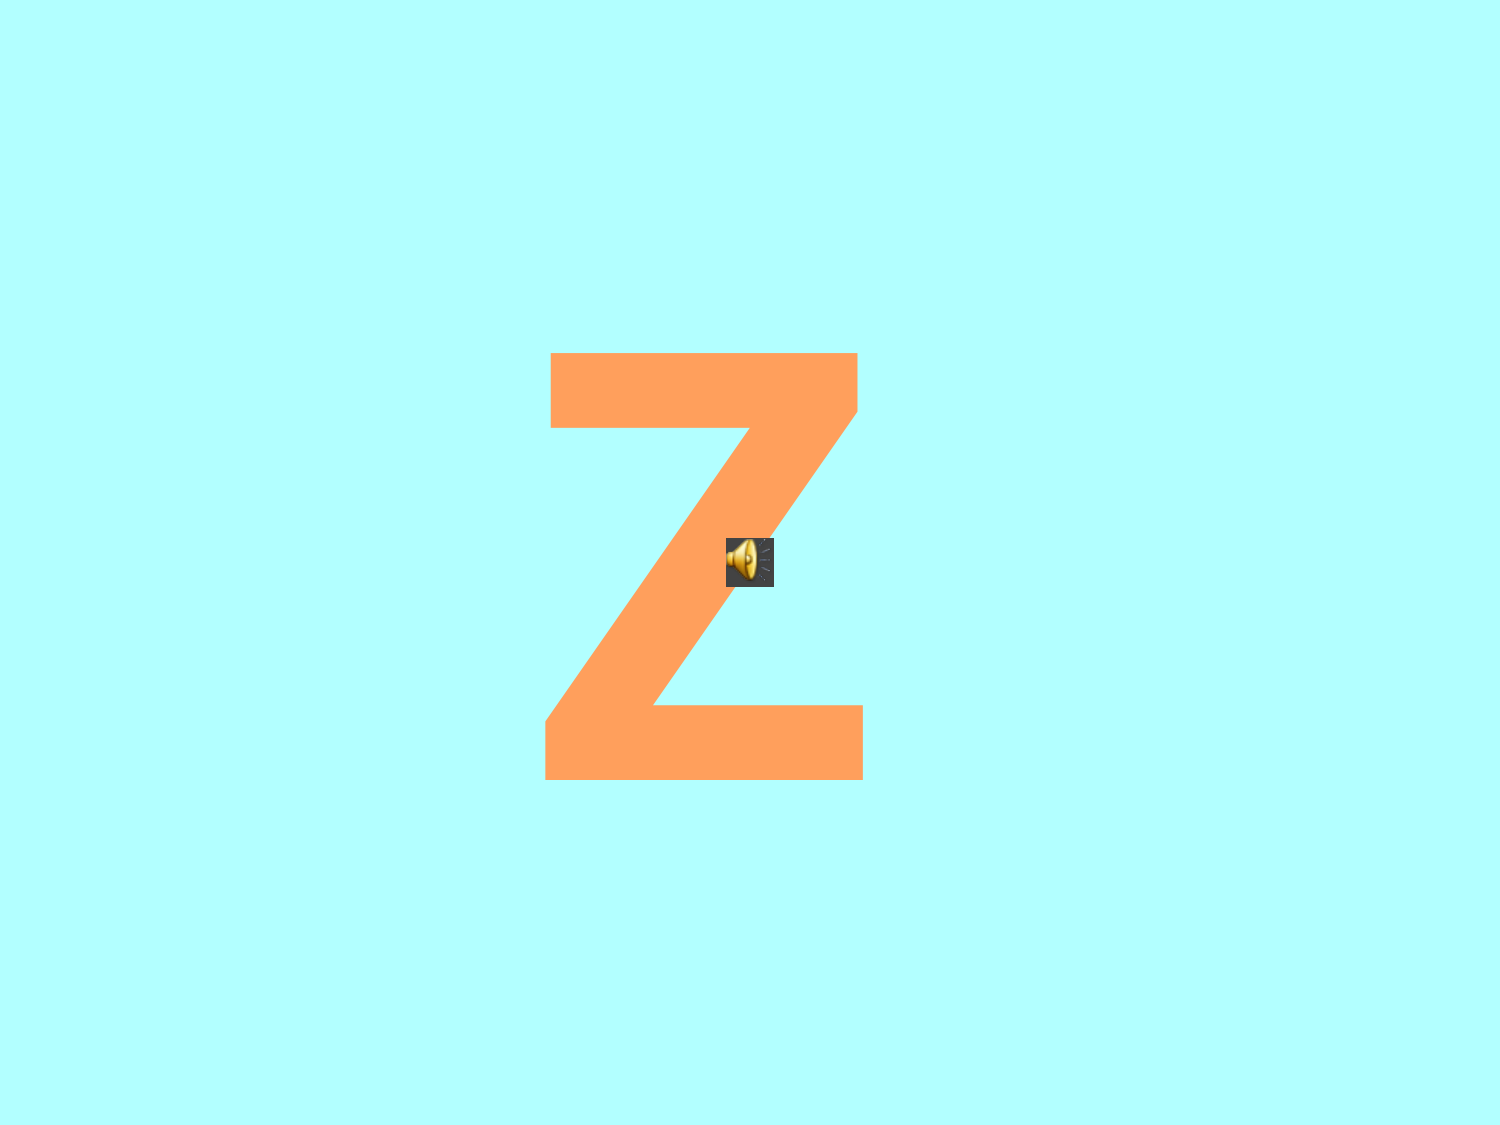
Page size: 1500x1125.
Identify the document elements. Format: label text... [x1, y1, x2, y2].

picture [724, 537, 776, 588]
text_box Z [516, 174, 893, 908]
